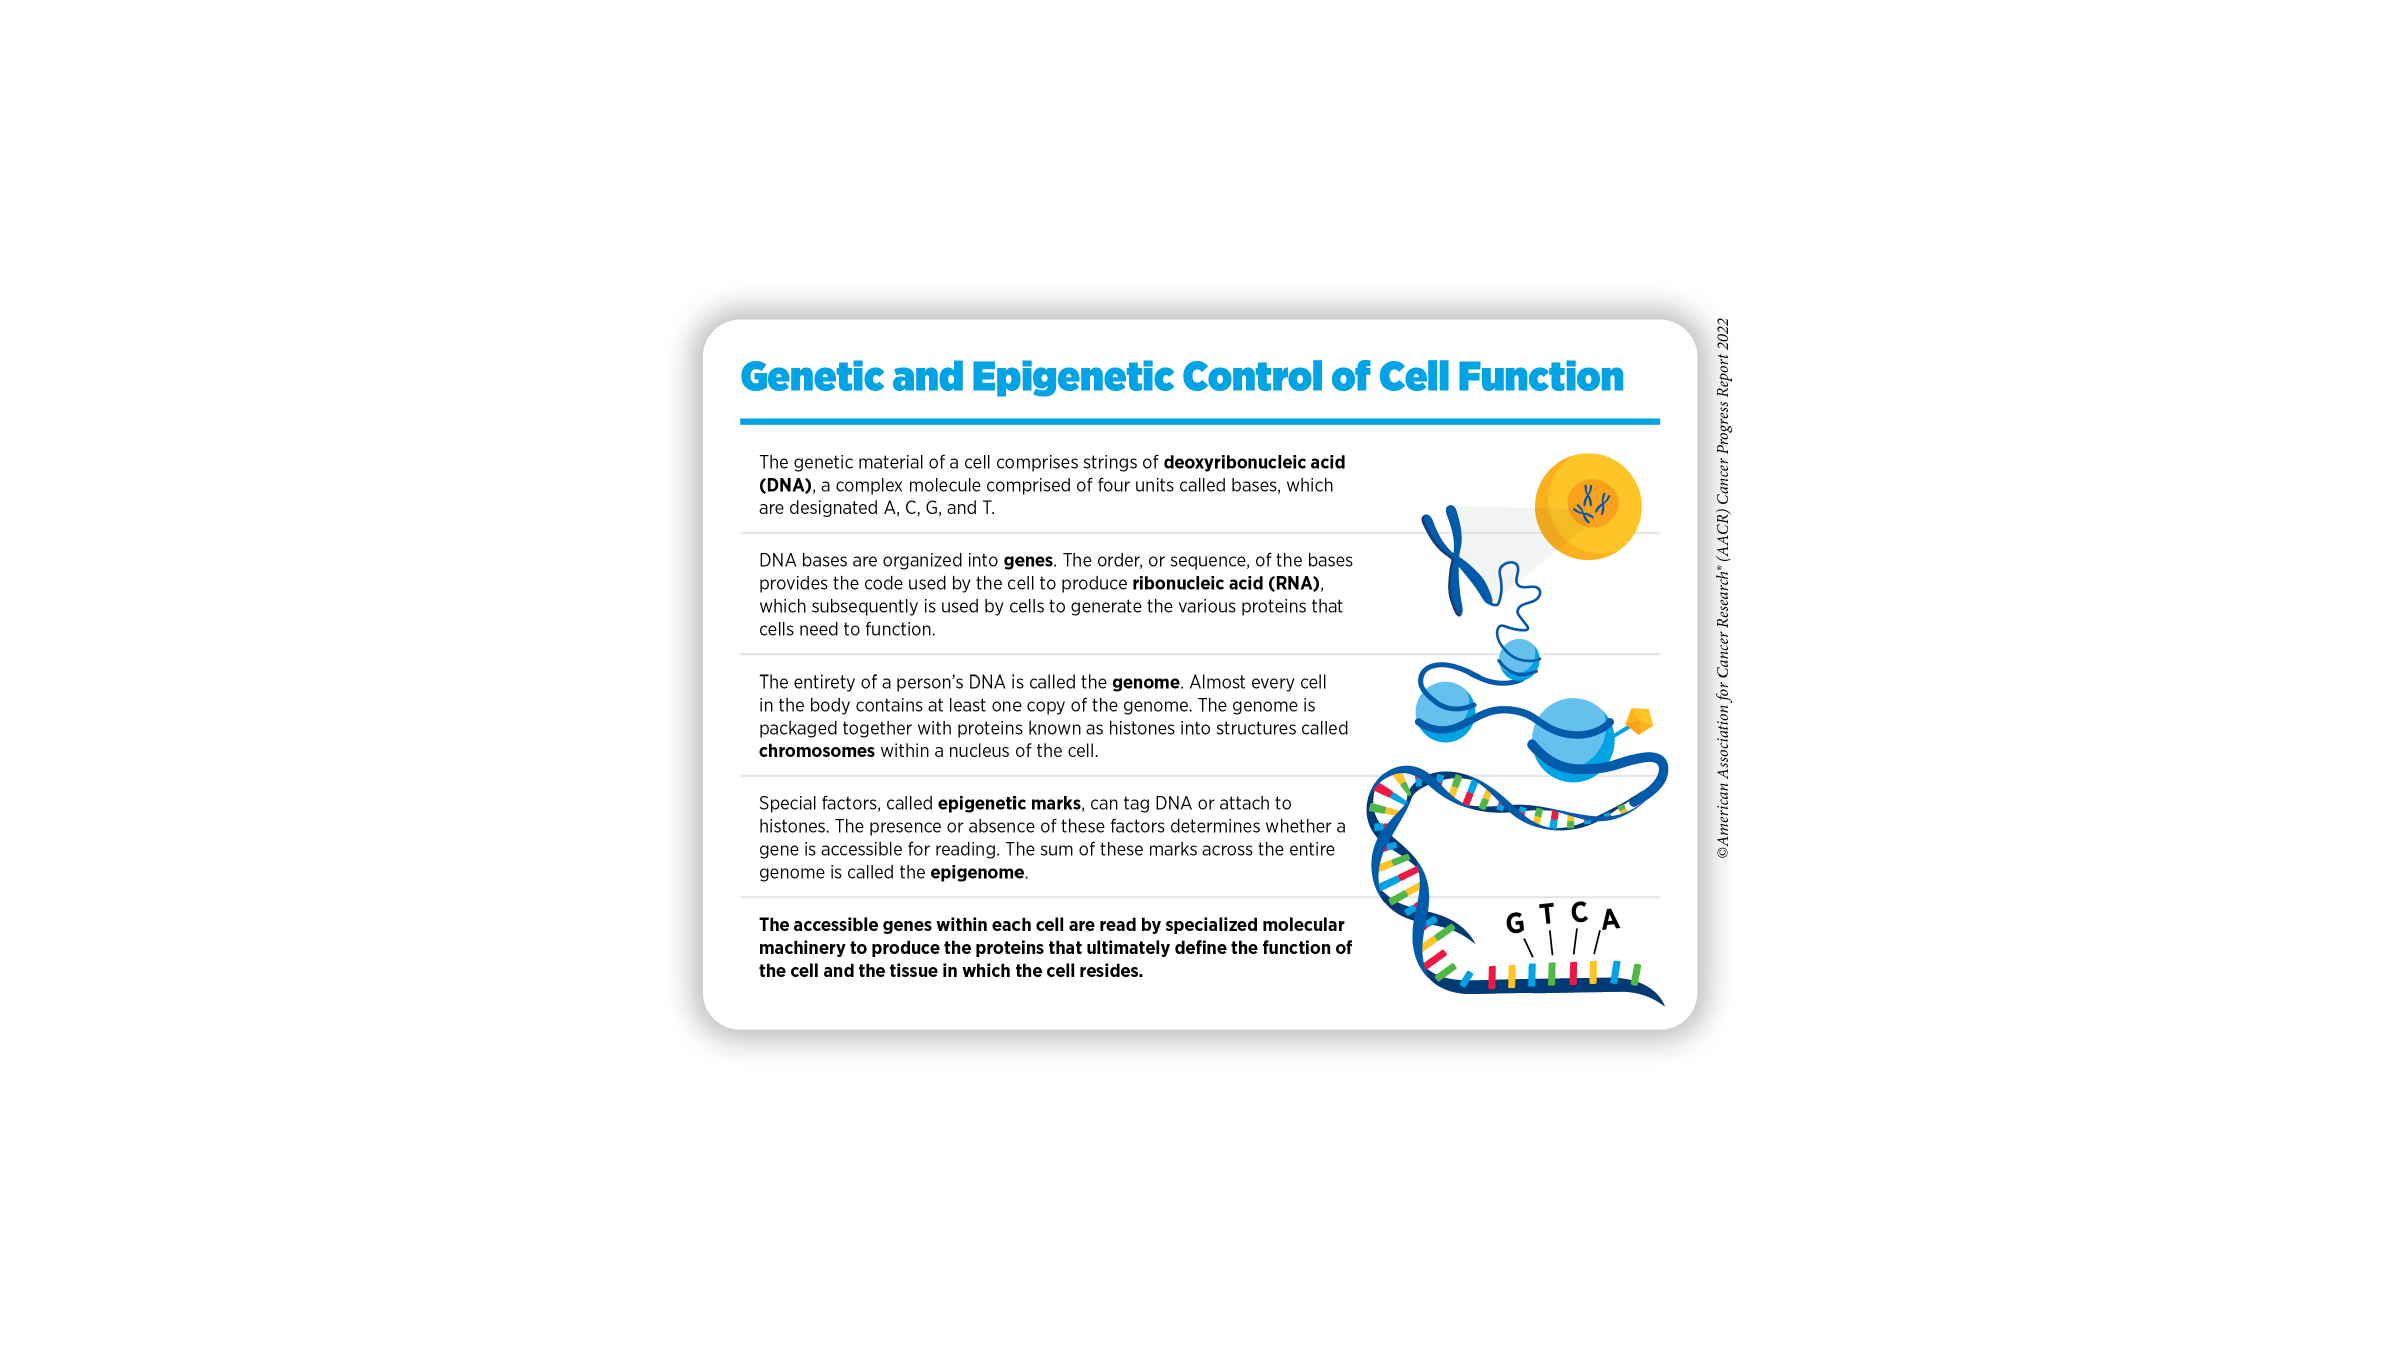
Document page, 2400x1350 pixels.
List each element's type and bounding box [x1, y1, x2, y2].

picture [646, 262, 1754, 1088]
